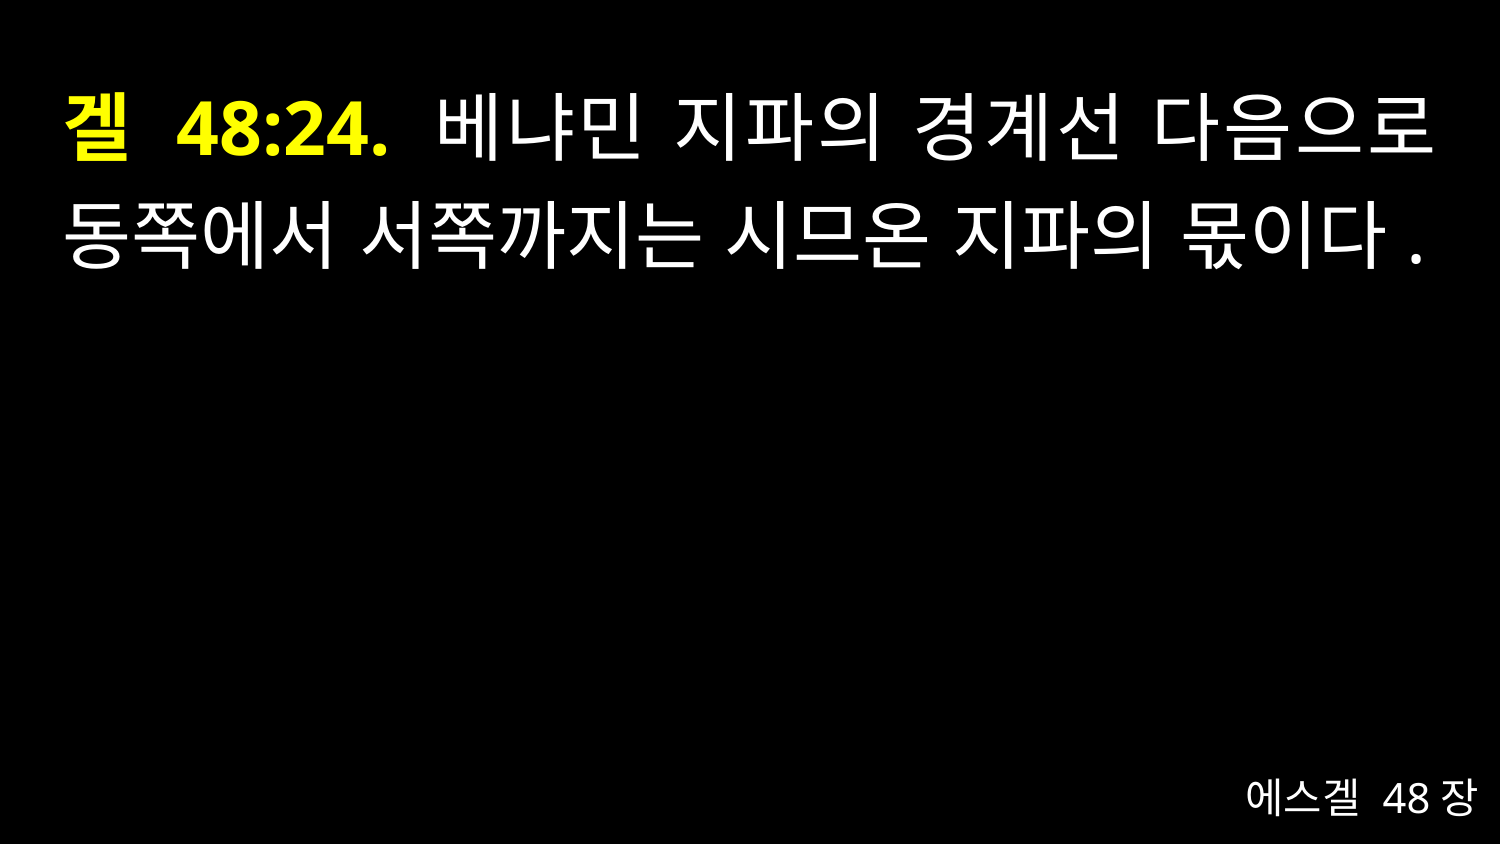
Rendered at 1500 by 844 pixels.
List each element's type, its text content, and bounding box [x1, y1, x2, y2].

subtitle 에스겔 48장 [916, 770, 1500, 844]
title 겔 48:24. 베냐민 지파의 경계선 다음으로 동쪽에서 서쪽까지는 시므온 지파의 몫이다. [0, 0, 1500, 844]
